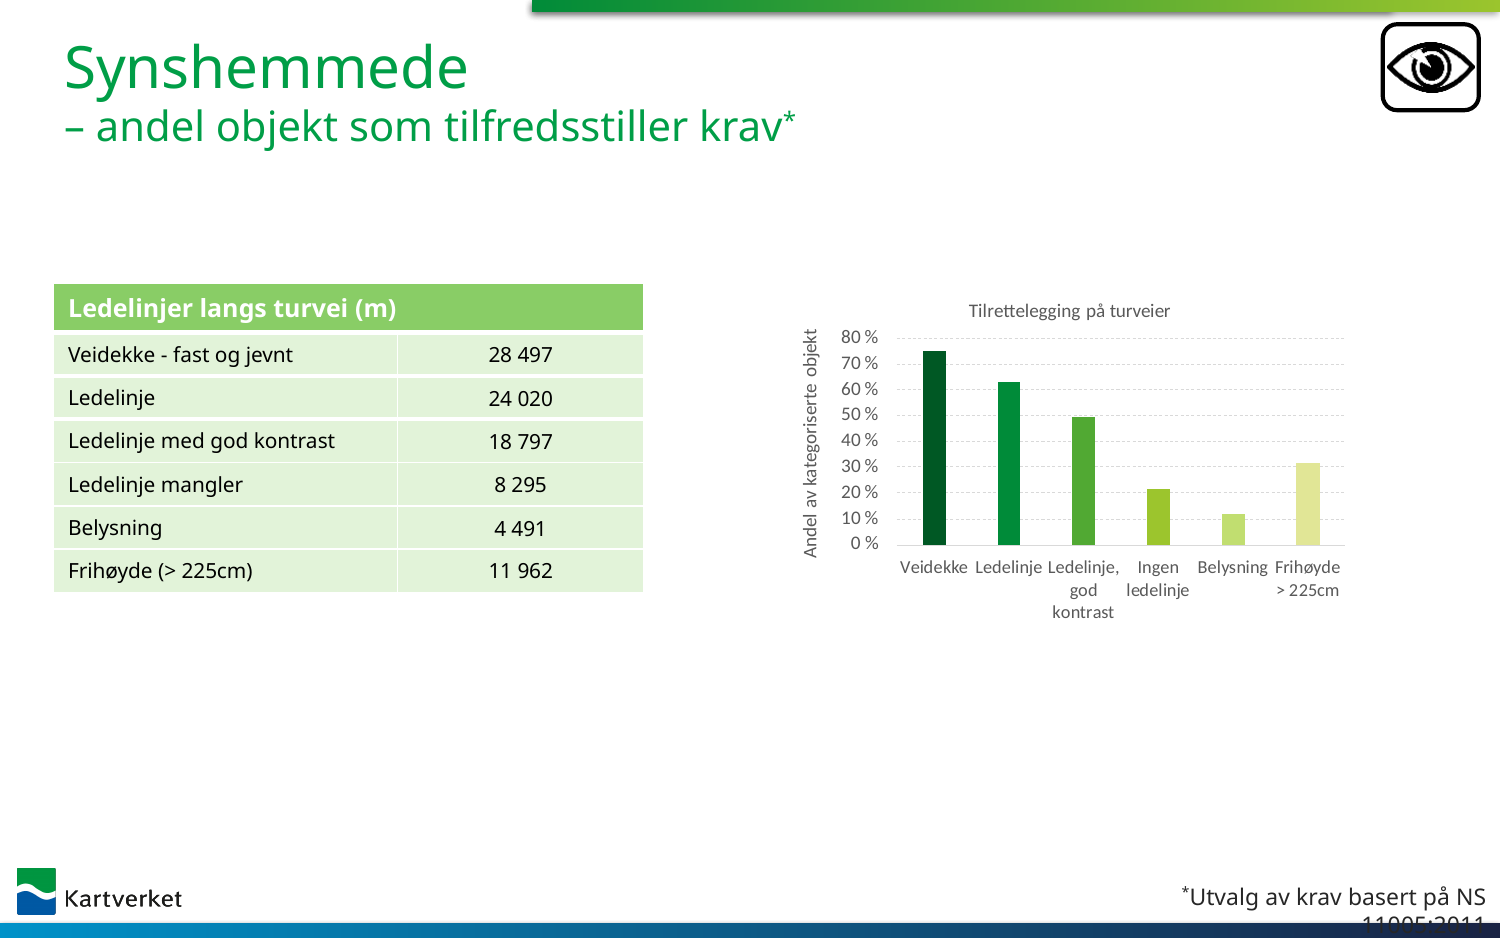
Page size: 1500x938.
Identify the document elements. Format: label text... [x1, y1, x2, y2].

table_cell 4 491 [398, 507, 643, 548]
table_cell Veidekke - fast og jevnt [54, 335, 397, 374]
table_cell 24 020 [398, 378, 643, 417]
table_cell 8 295 [398, 463, 643, 505]
picture [791, 291, 1348, 630]
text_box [1382, 24, 1480, 111]
table_cell 18 797 [398, 421, 643, 462]
table_header Ledelinjer langs turvei (m) [54, 284, 643, 330]
table_cell 11 962 [398, 550, 643, 592]
table_cell Belysning [54, 507, 397, 548]
text_box Synshemmede – andel objekt som tilfredsstiller krav* [49, 24, 1431, 158]
table_cell Ledelinje med god kontrast [54, 421, 397, 462]
table_cell Ledelinje [54, 378, 397, 417]
table_cell 28 497 [398, 335, 643, 374]
table_cell Ledelinje mangler [54, 463, 397, 505]
table_cell Frihøyde (> 225cm) [54, 550, 397, 592]
text_box *Utvalg av krav basert på NS 11005:2011 [1068, 873, 1500, 938]
